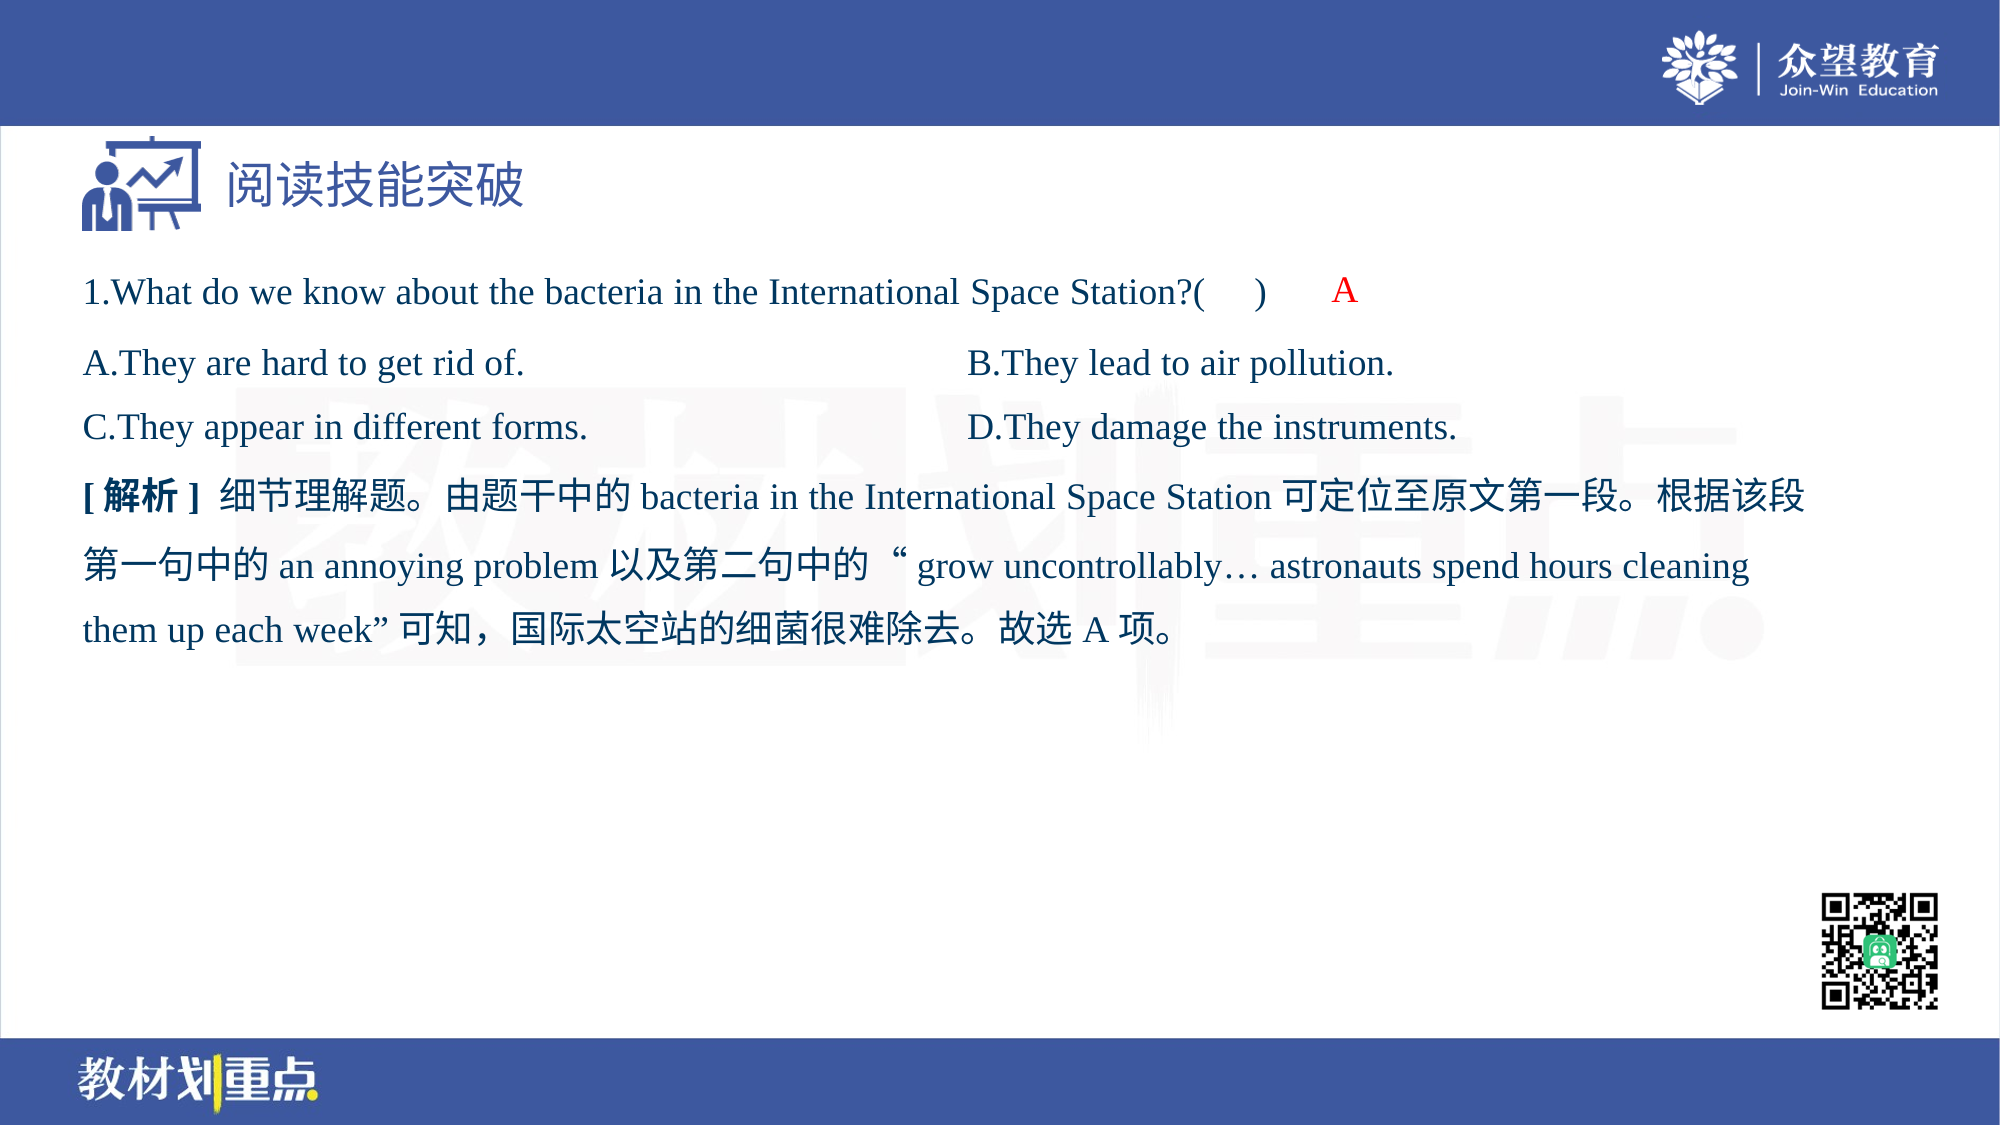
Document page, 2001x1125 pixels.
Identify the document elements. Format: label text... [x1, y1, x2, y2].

picture [0, 0, 2000, 1125]
text_box A [1317, 245, 1373, 304]
text_box A.They are hard to get rid of. B.They lead to air pollution. C.They appear in different forms. D.They damage the instruments. [82, 313, 1817, 441]
text_box [解析] 细节理解题。由题干中的bacteria in the International Space Station可定位至原文第一段。根据该段 第一句中的an annoying problem以及第二句中的“grow uncontrollably… astronauts spend hours cleaning them up each week”可知，国际太空站的细菌很难除去。故选A项。 [82, 448, 1817, 644]
text_box 1.What do we know about the bacteria in the International Space Station?( ) [82, 247, 1817, 306]
